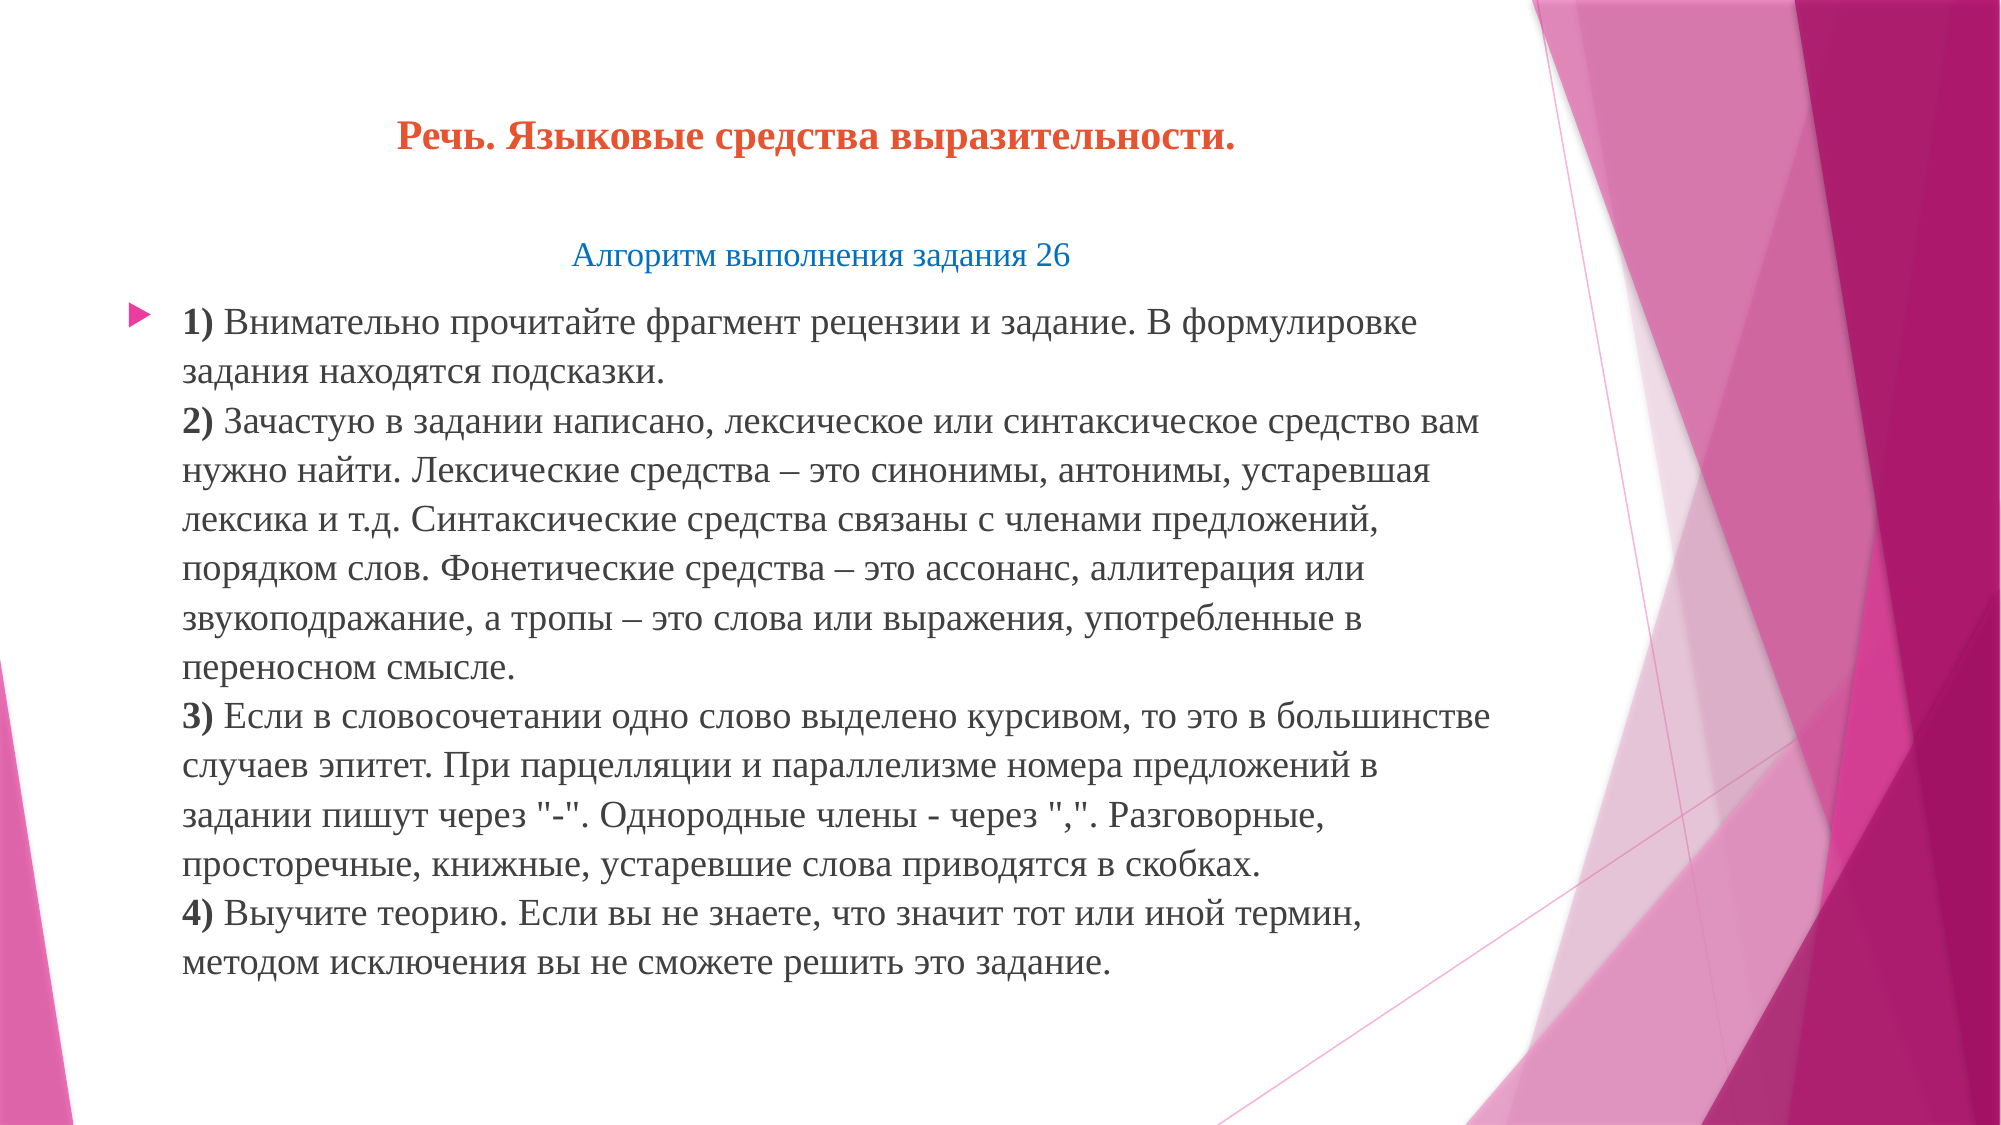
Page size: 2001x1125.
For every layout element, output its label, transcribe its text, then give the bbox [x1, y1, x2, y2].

title Речь. Языковые средства выразительности. [111, 99, 1522, 217]
list Алгоритм выполнения задания 26 1) Внимательно прочитайте фрагмент рецензии и задание. В формулировке задания находятся подсказки. 2) Зачастую в задании написано, лексическое или синтаксическое средство вам нужно найти. Лексические средства – это синонимы, антонимы, устаревшая лексика и т.д. Синтаксические средства связаны с членами предложений, порядком слов. Фонетические средства – это ассонанс, аллитерация или звукоподражание, а тропы – это слова или выражения, употребленные в переносном смысле. 3) Если в словосочетании одно слово выделено курсивом, то это в большинстве случаев эпитет. При парцелляции и параллелизме номера предложений в задании пишут через "-". Однородные члены - через ",". Разговорные, просторечные, книжные, устаревшие слова приводятся в скобках. 4) Выучите теорию. Если вы не знаете, что значит тот или иной термин, методом исключения вы не сможете решить это задание. [111, 217, 1522, 991]
